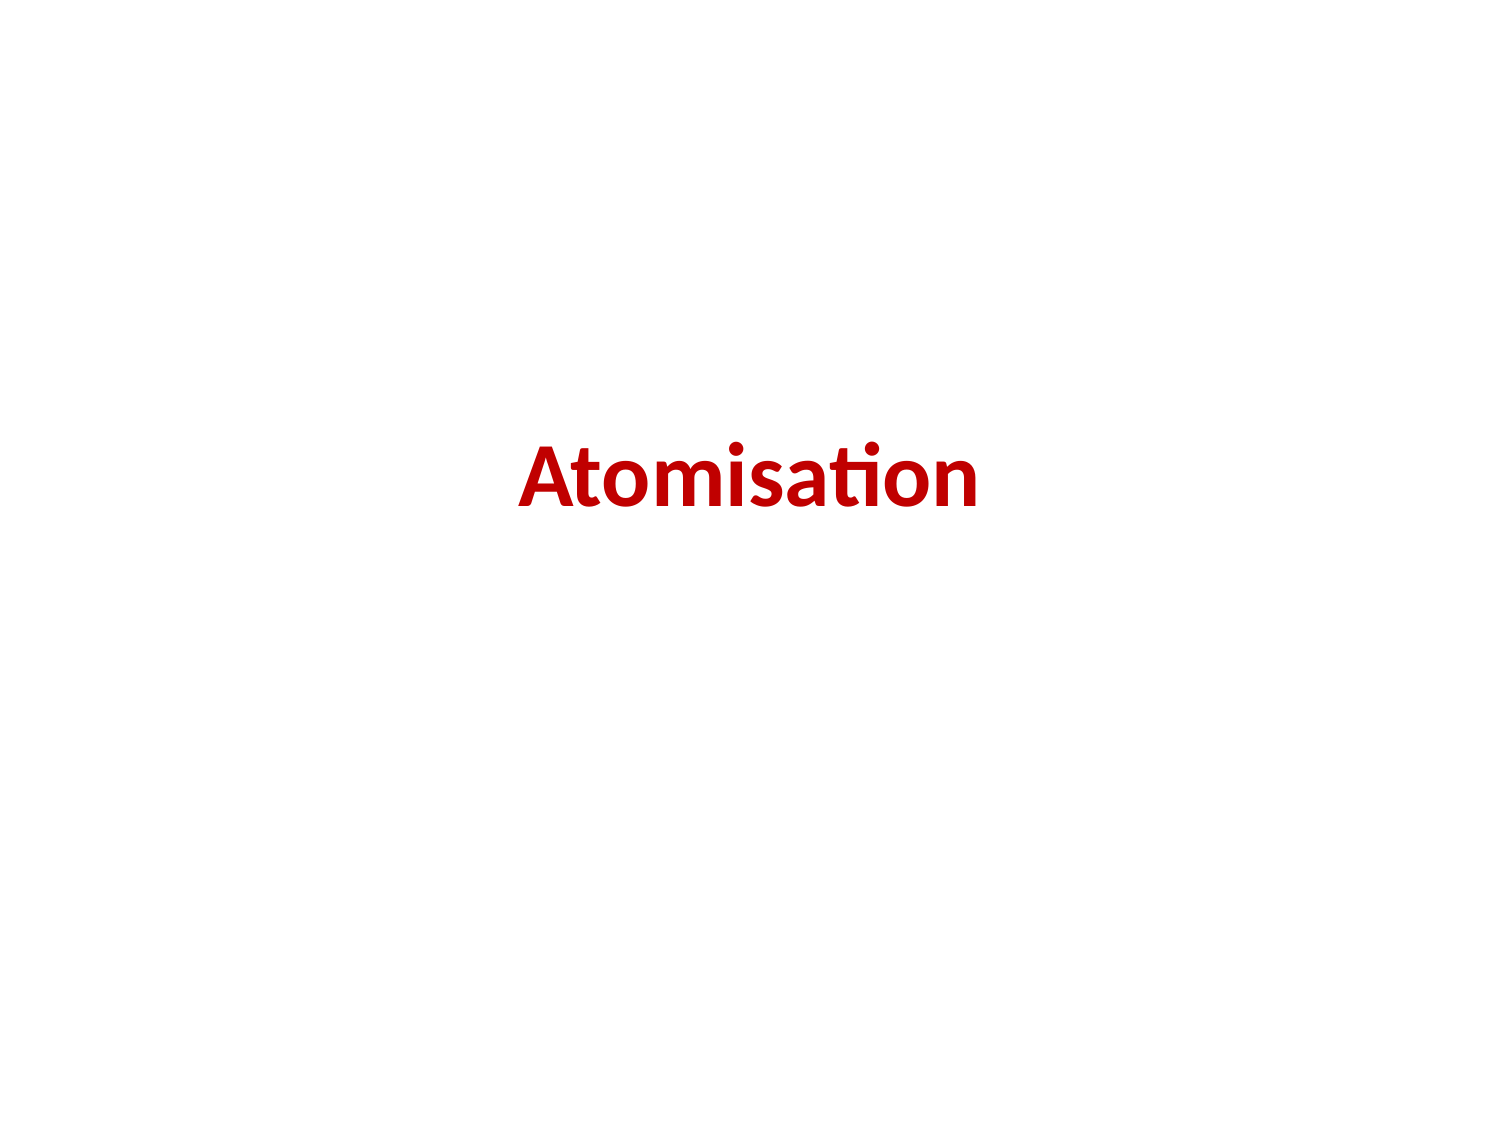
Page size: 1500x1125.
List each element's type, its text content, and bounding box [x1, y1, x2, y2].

title Atomisation [112, 349, 1388, 591]
